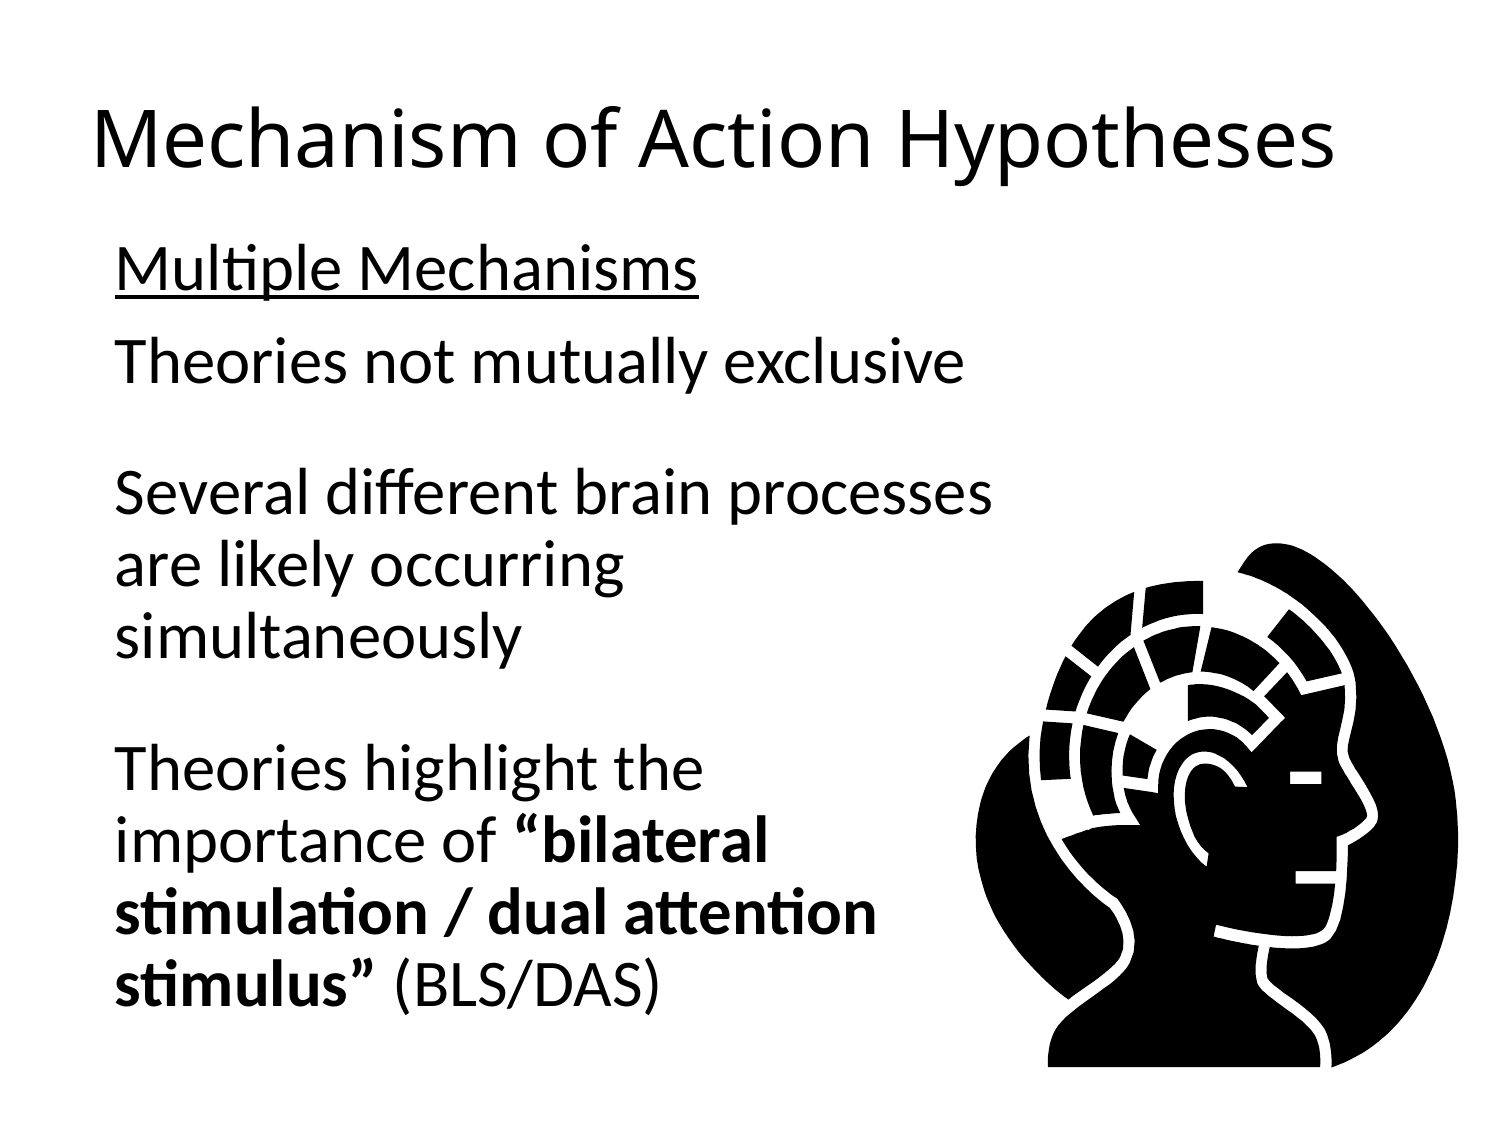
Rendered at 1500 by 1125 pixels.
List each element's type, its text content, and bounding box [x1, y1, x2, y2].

title Mechanism of Action Hypotheses [75, 57, 1425, 225]
picture [972, 542, 1461, 1068]
list Multiple Mechanisms Theories not mutually exclusive Several different brain processes are likely occurring simultaneously Theories highlight the importance of “bilateral stimulation / dual attention stimulus” (BLS/DAS) [99, 224, 1013, 1088]
